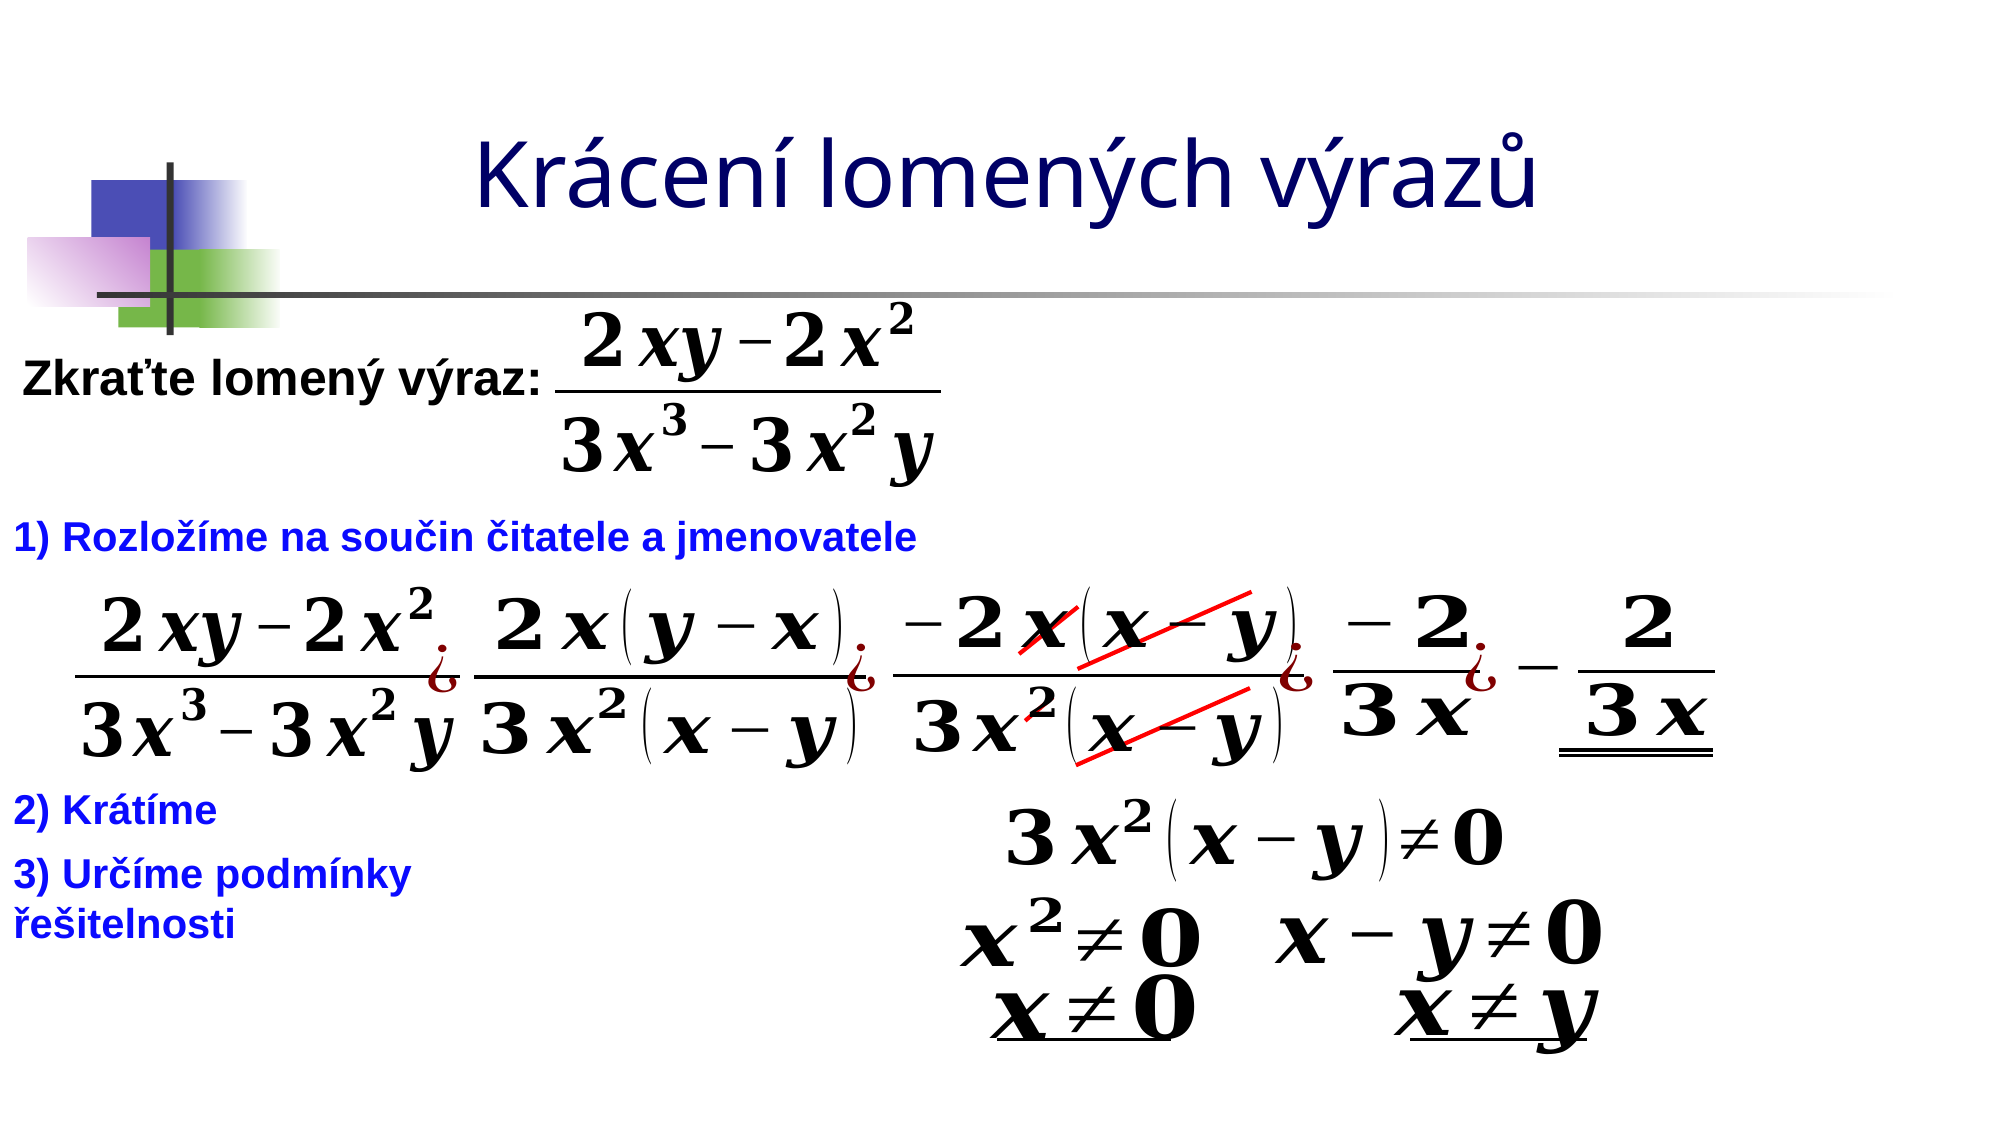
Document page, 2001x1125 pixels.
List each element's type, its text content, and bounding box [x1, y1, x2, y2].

text_box 3) Určíme podmínky řešitelnosti [0, 839, 661, 955]
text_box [1077, 591, 1252, 670]
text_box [1075, 687, 1251, 766]
title Krácení lomených výrazů [416, 113, 1599, 228]
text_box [1024, 696, 1054, 721]
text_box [1018, 606, 1072, 655]
text_box 2) Krátíme [0, 775, 235, 840]
text_box 1) Rozložíme na součin čitatele a jmenovatele [0, 502, 941, 568]
text_box Zkraťte lomený výraz: [7, 338, 599, 413]
